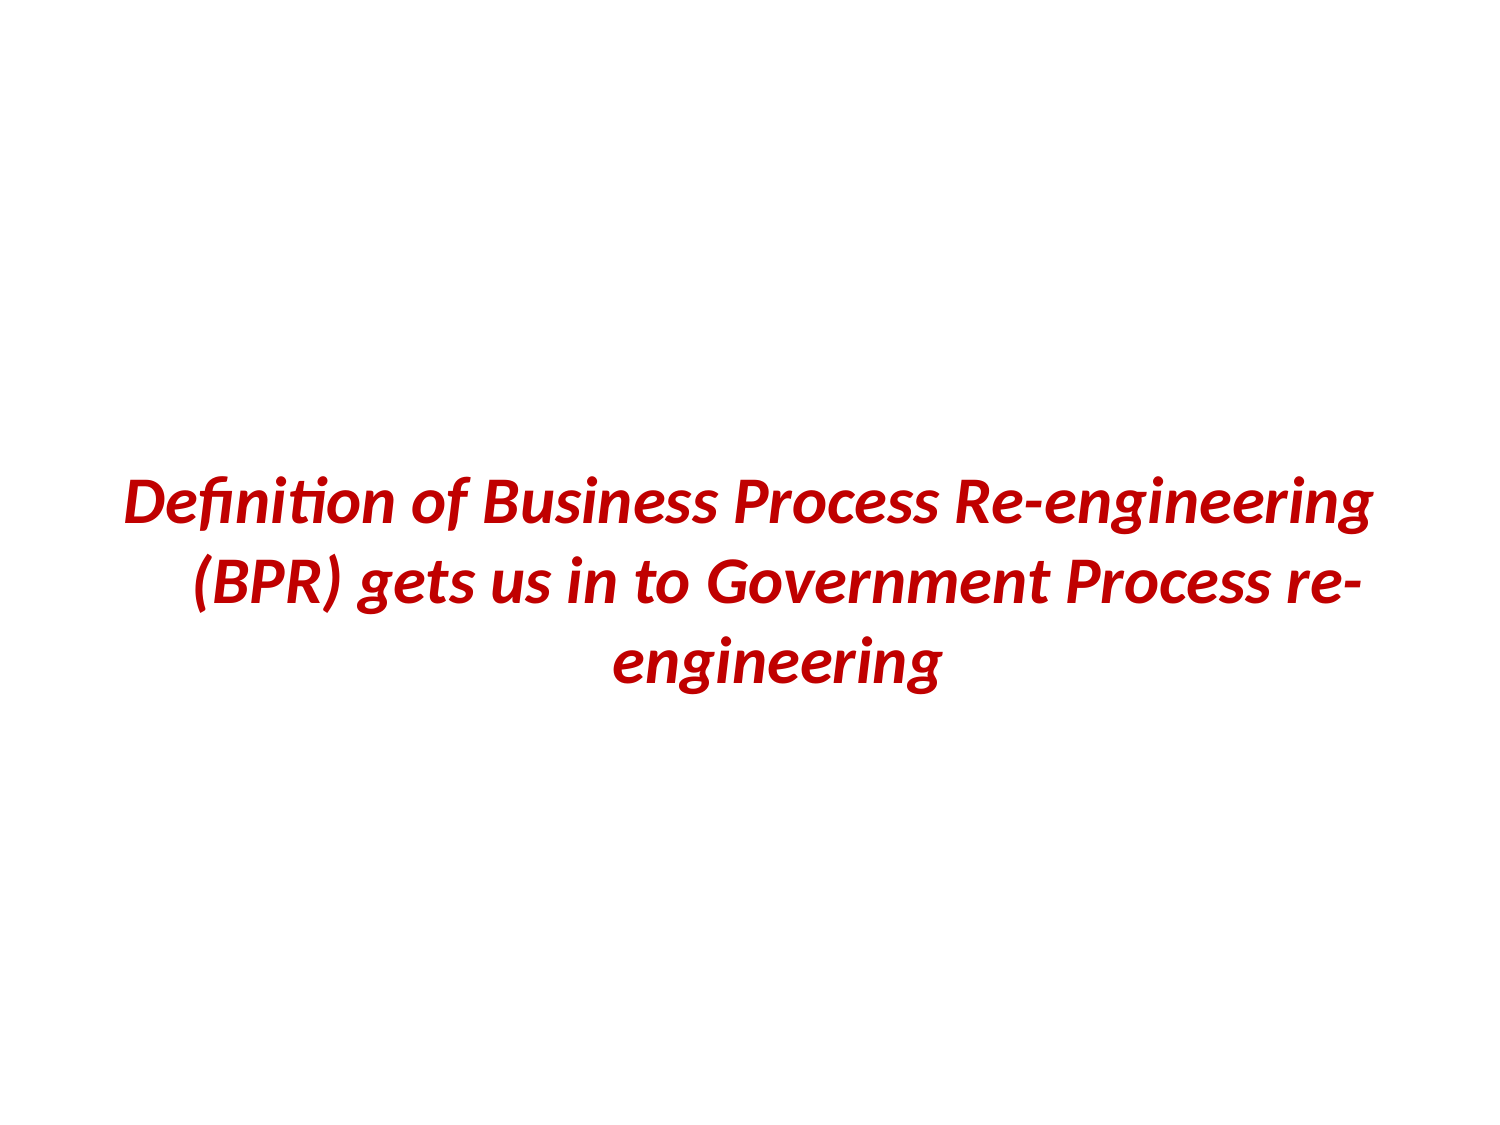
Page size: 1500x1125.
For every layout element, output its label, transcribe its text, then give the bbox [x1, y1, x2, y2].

list Definition of Business Process Re-engineering (BPR) gets us in to Government Process re-engineering [75, 262, 1425, 1005]
